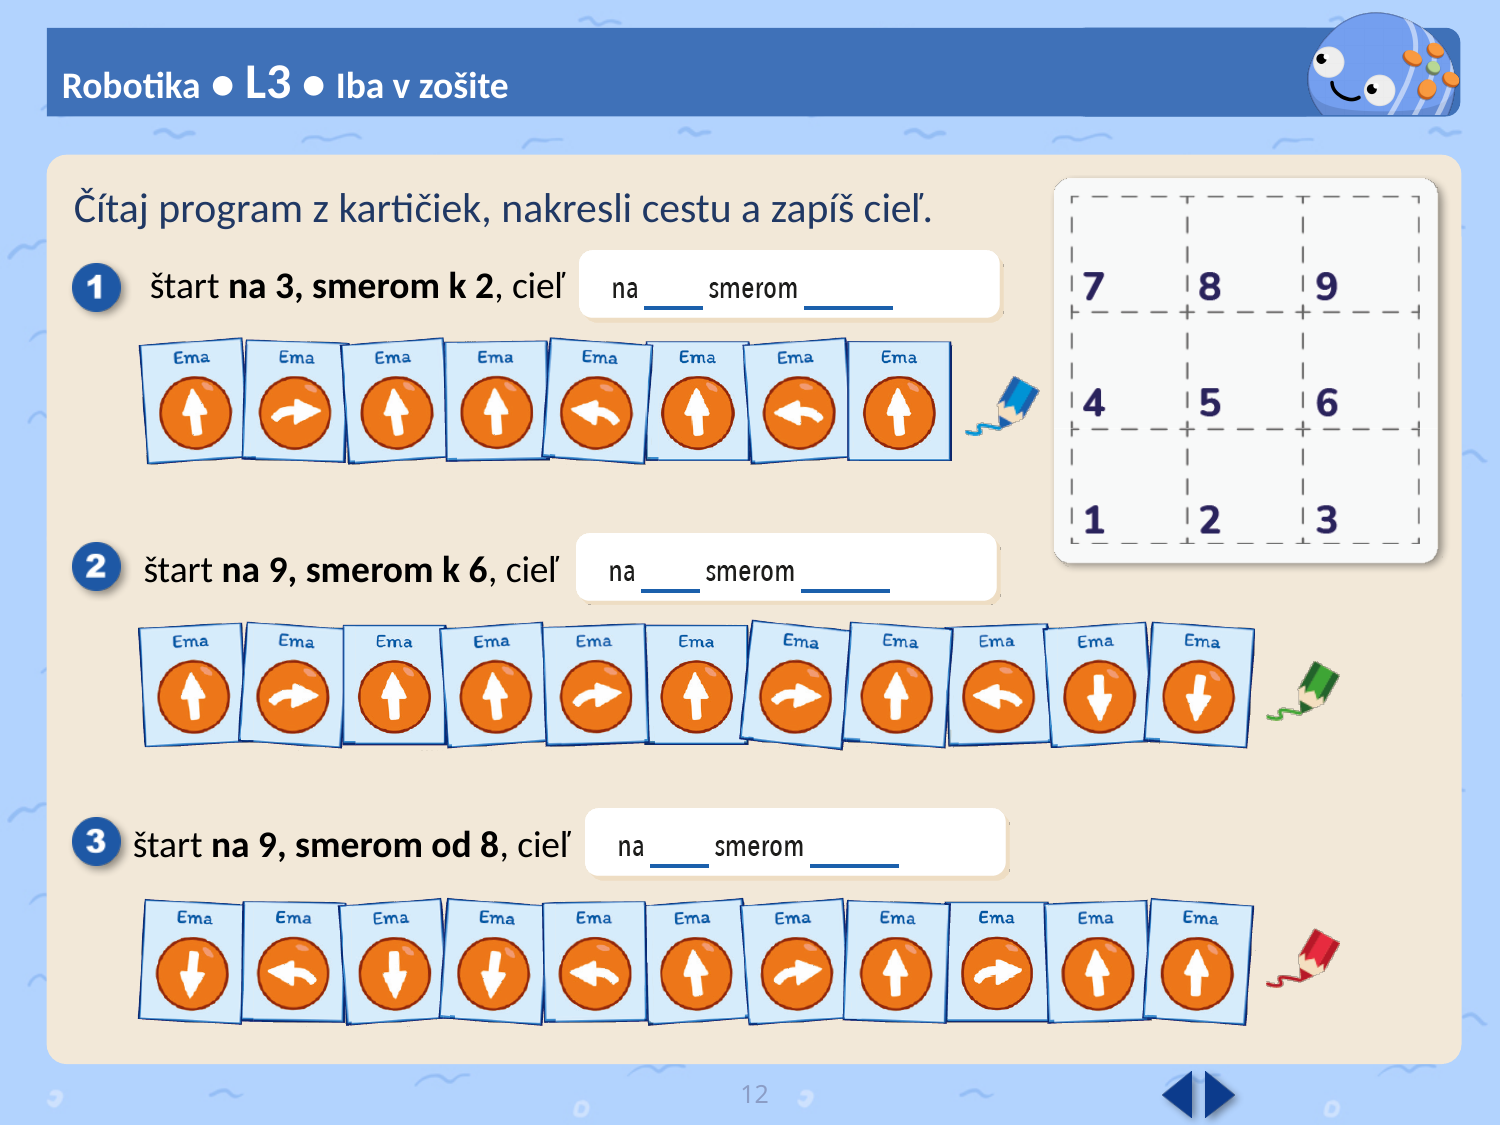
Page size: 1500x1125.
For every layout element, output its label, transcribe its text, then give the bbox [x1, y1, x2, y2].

picture [72, 542, 121, 591]
text_box štart na 9, smerom od 8, cieľ [118, 812, 585, 873]
picture [72, 263, 121, 312]
text_box štart na 9, smerom k 6, cieľ [128, 537, 576, 598]
picture [579, 250, 1004, 323]
picture [576, 533, 1001, 605]
picture [0, 0, 1500, 1125]
text_box štart na 3, smerom k 2, cieľ [135, 253, 579, 314]
picture [585, 808, 1010, 881]
picture [138, 619, 1255, 752]
picture [965, 376, 1040, 436]
slide_number 12 [718, 1065, 792, 1125]
picture [1266, 928, 1340, 988]
picture [1266, 661, 1340, 721]
text_box [45, 153, 1463, 1066]
picture [1054, 178, 1443, 567]
title Robotika ● L3 ● Iba v zošite [46, 27, 1307, 117]
picture [137, 897, 1256, 1027]
text_box Čítaj program z kartičiek, nakresli cestu a zapíš cieľ. [58, 173, 1034, 239]
picture [72, 817, 121, 866]
picture [138, 337, 953, 466]
